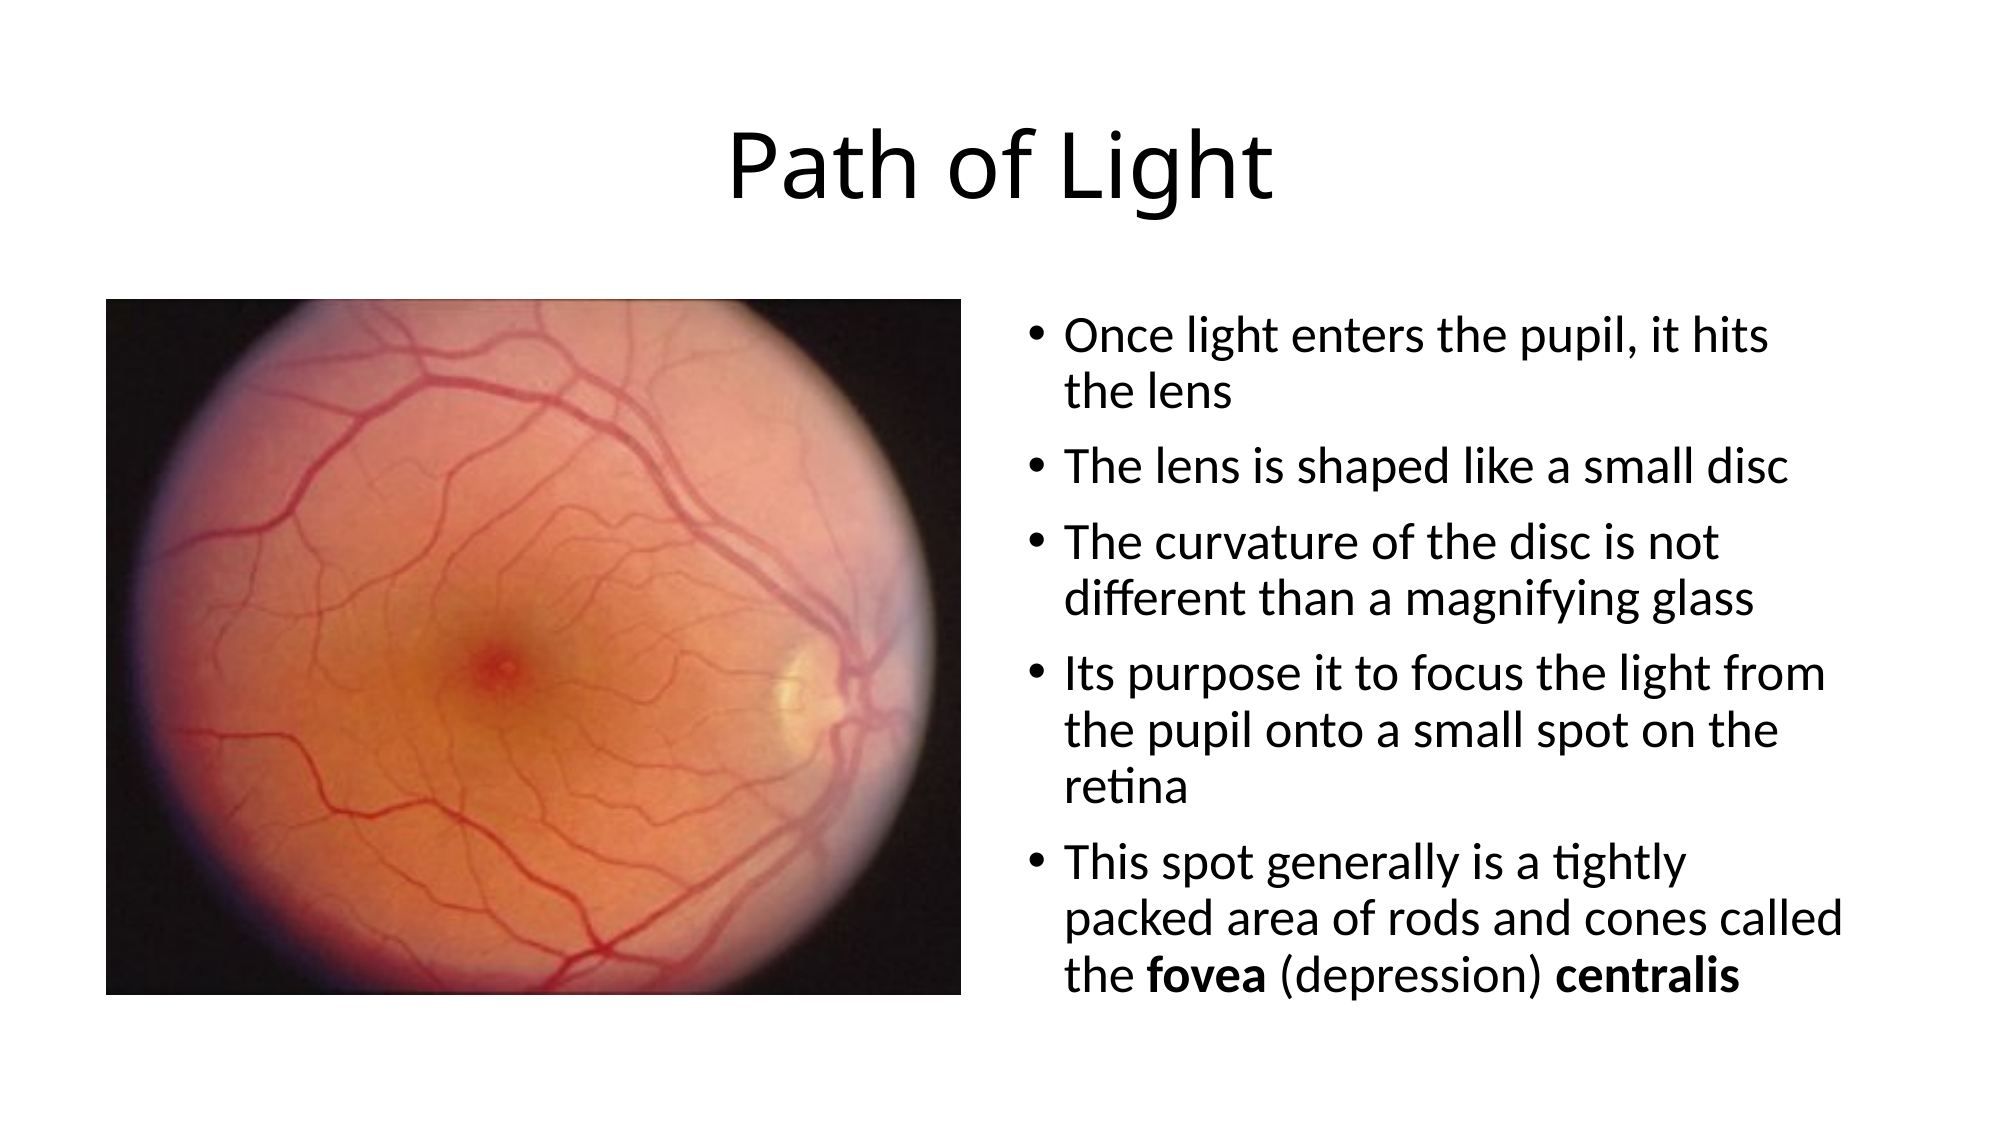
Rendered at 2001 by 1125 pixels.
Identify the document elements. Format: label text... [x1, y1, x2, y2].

picture [106, 299, 961, 995]
list Once light enters the pupil, it hits the lens The lens is shaped like a small disc The curvature of the disc is not different than a magnifying glass Its purpose it to focus the light from the pupil onto a small spot on the retina This spot generally is a tightly packed area of rods and cones called the fovea (depression) centralis [1012, 299, 1863, 1076]
title Path of Light [137, 59, 1863, 278]
